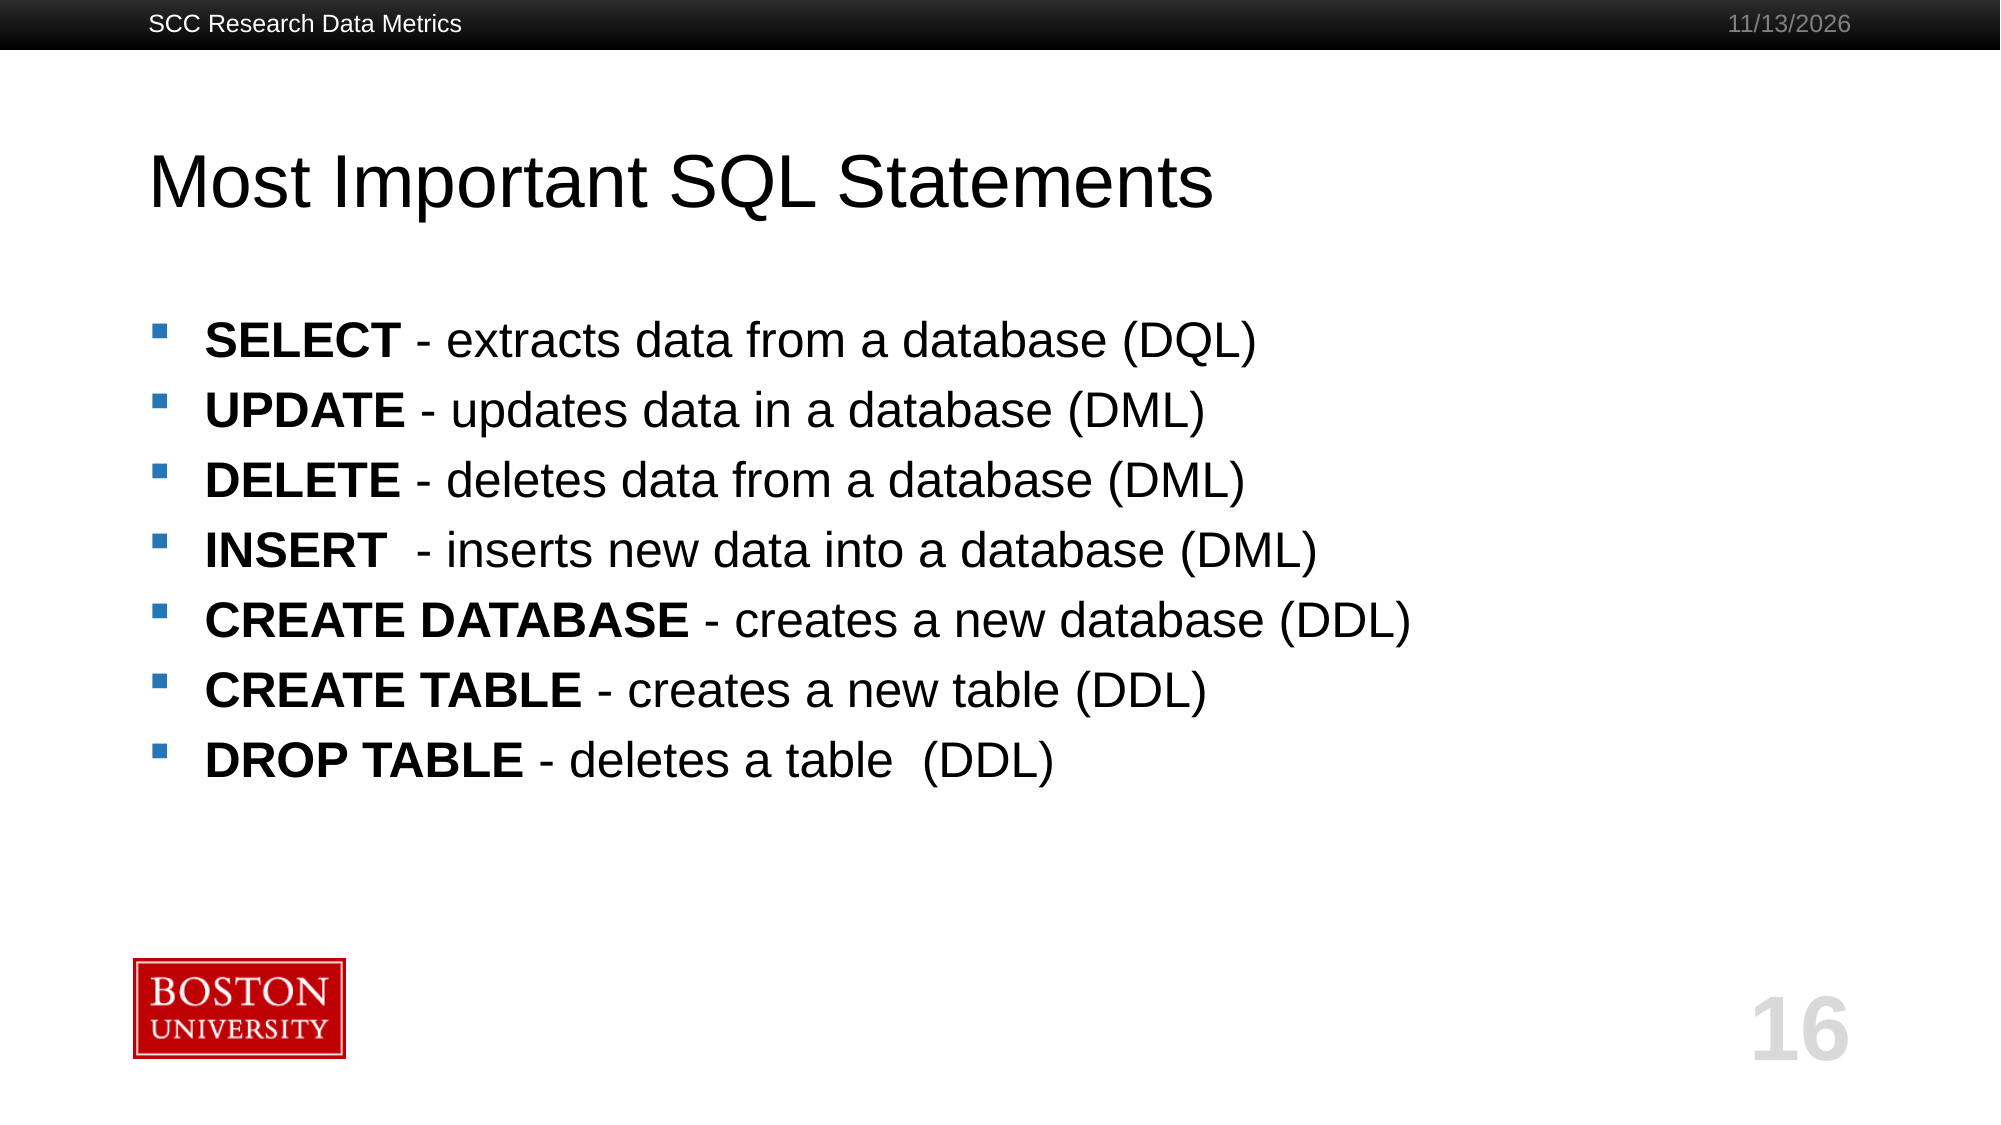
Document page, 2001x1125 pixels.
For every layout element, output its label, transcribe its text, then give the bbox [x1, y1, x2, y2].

picture [133, 958, 346, 1059]
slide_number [1449, 0, 1867, 51]
slide_number 16 [1549, 968, 1867, 1082]
footer SCC Research Data Metrics [133, 0, 1251, 51]
list SELECT - extracts data from a database (DQL) UPDATE - updates data in a database (DML) DELETE - deletes data from a database (DML) INSERT - inserts new data into a database (DML) CREATE DATABASE - creates a new database (DDL) CREATE TABLE - creates a new table (DDL) DROP TABLE - deletes a table (DDL) [133, 299, 1867, 938]
title Most Important SQL Statements [133, 125, 1867, 238]
